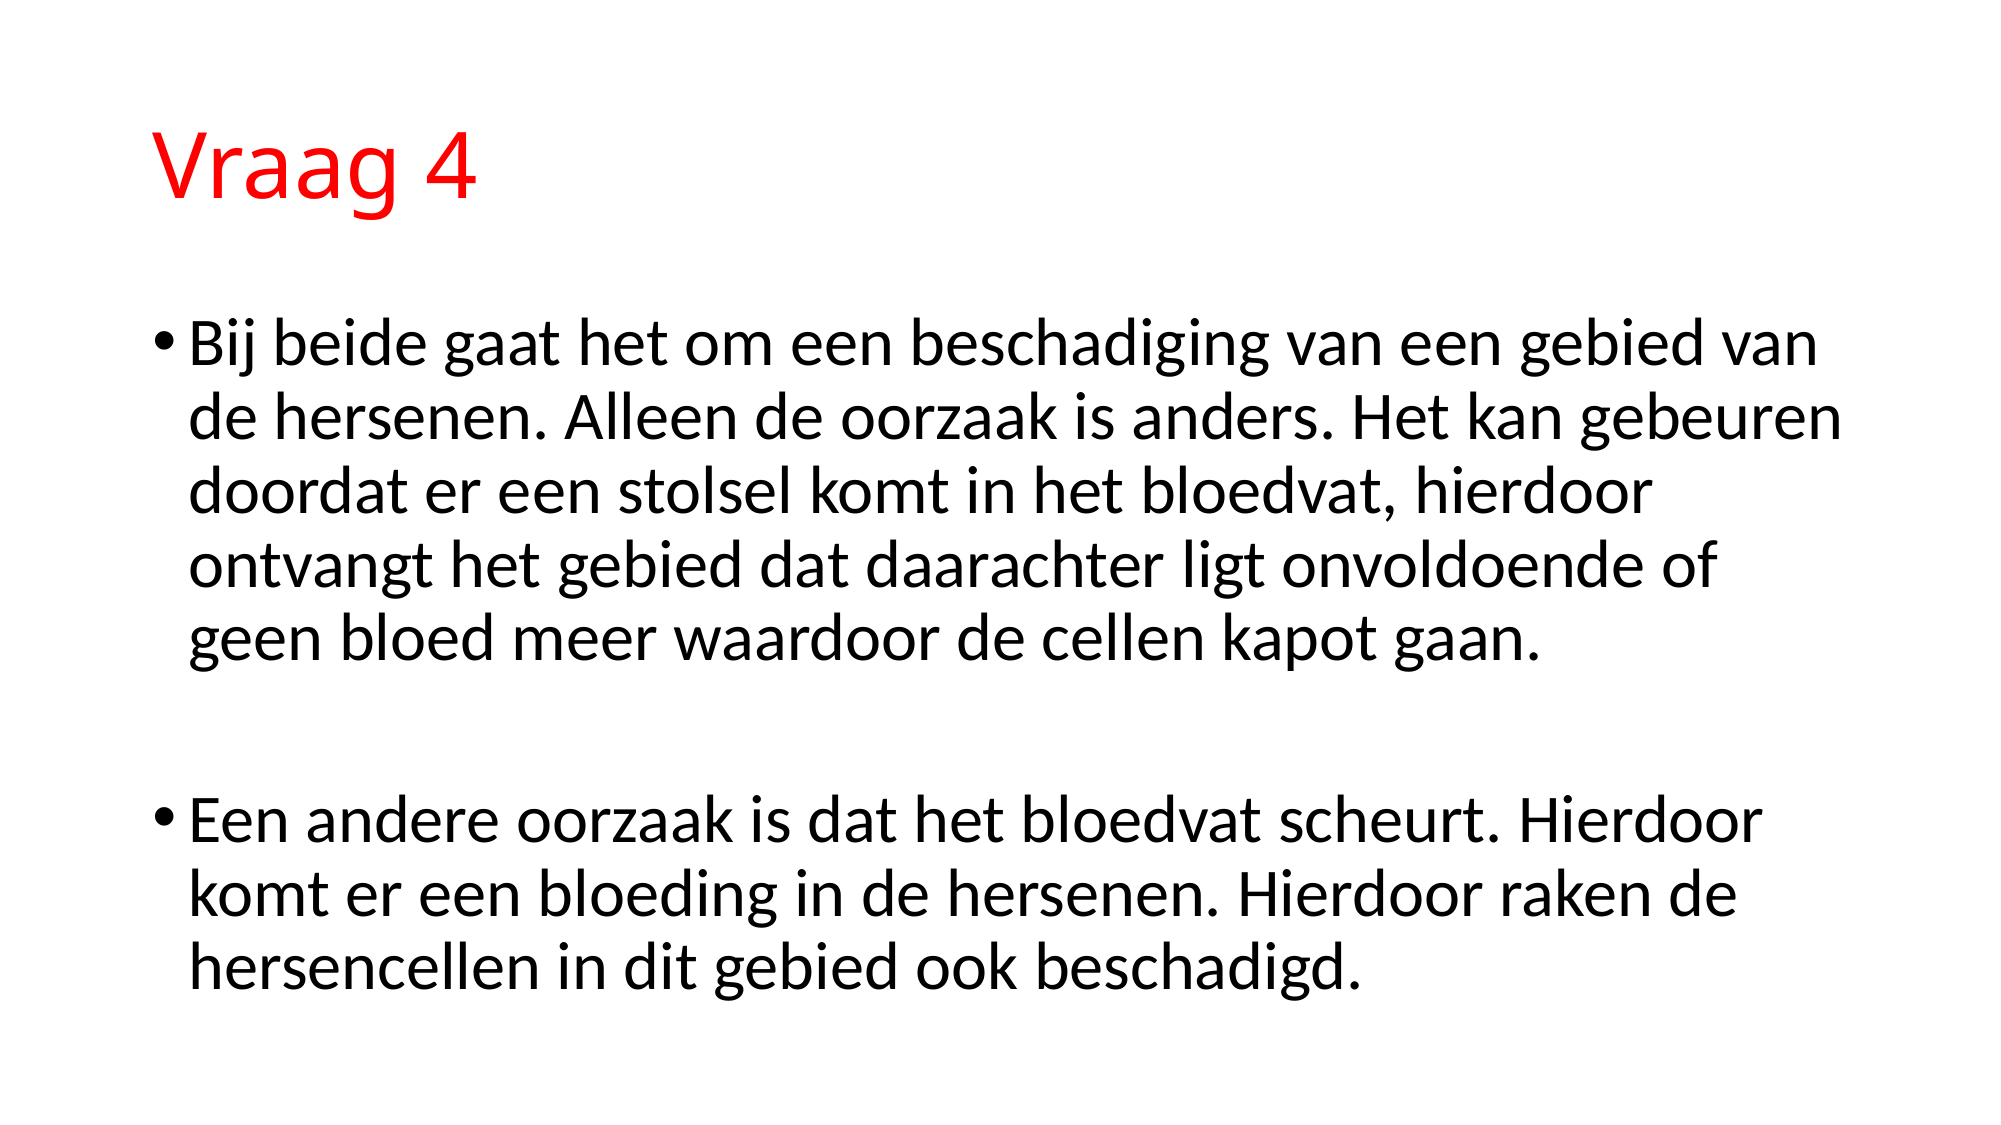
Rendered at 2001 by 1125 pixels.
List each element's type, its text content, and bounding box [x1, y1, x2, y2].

title Vraag 4 [137, 59, 1863, 278]
list Bij beide gaat het om een beschadiging van een gebied van de hersenen. Alleen de oorzaak is anders. Het kan gebeuren doordat er een stolsel komt in het bloedvat, hierdoor ontvangt het gebied dat daarachter ligt onvoldoende of geen bloed meer waardoor de cellen kapot gaan. Een andere oorzaak is dat het bloedvat scheurt. Hierdoor komt er een bloeding in de hersenen. Hierdoor raken de hersencellen in dit gebied ook beschadigd. [137, 299, 1863, 1014]
